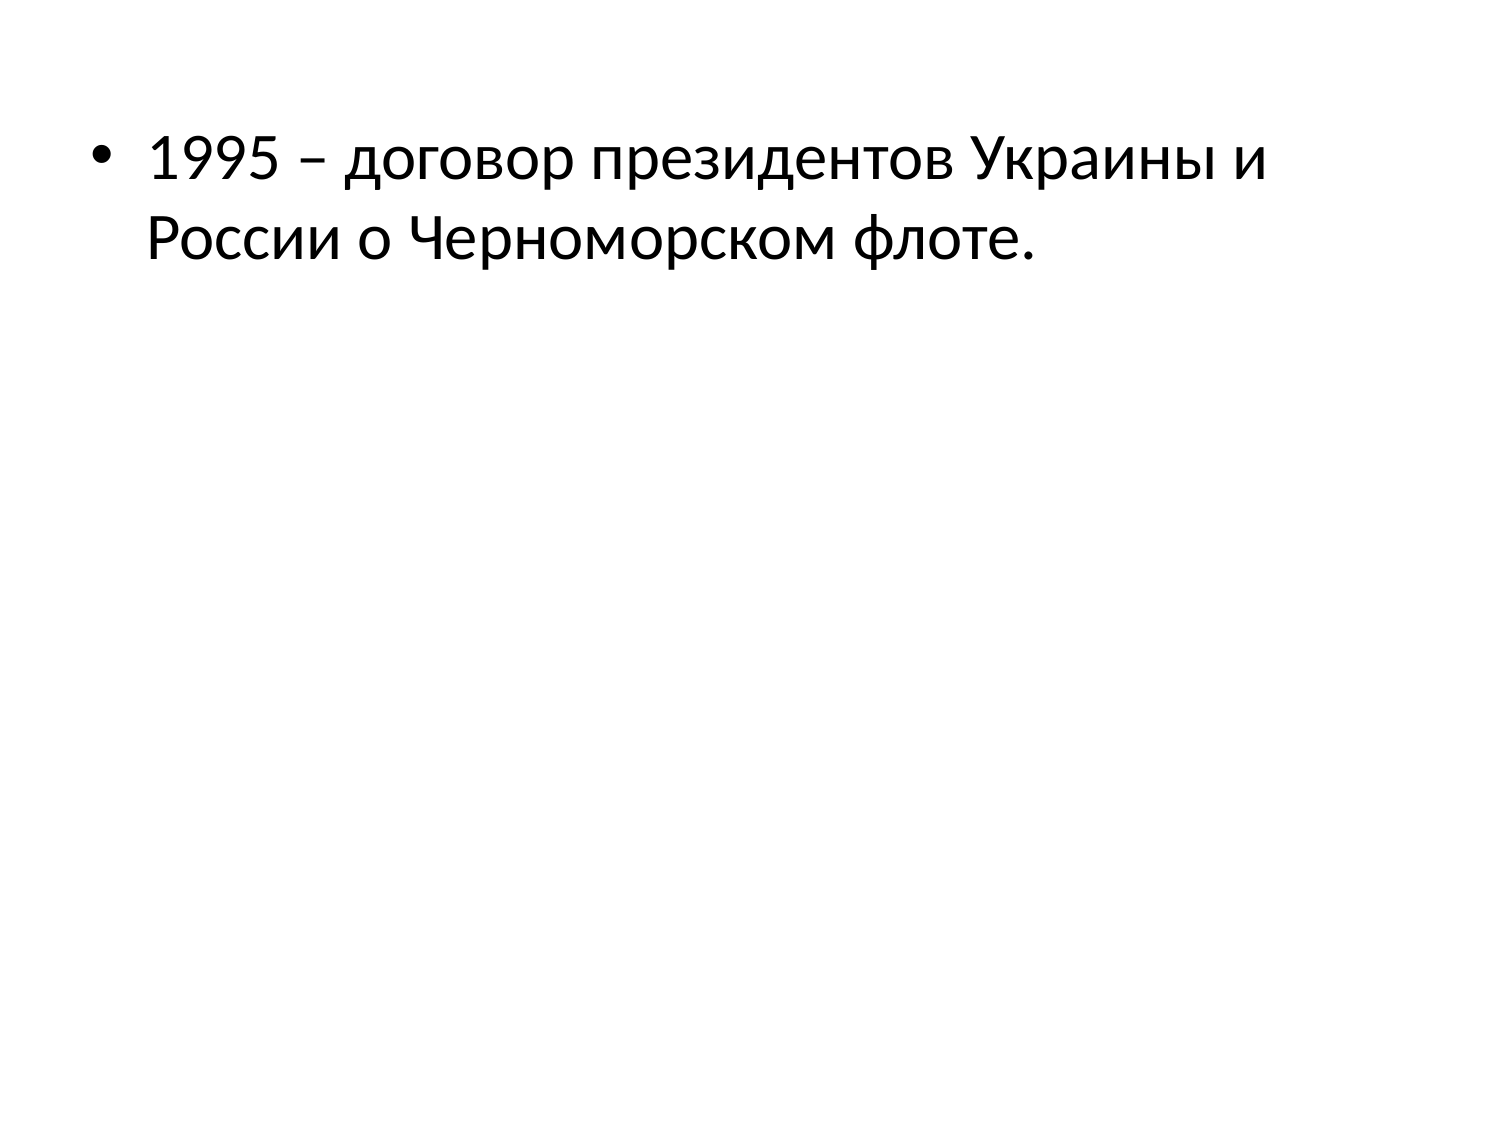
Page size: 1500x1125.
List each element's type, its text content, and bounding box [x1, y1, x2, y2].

list 1995 – договор президентов Украины и России о Черноморском флоте. [75, 105, 1425, 1005]
